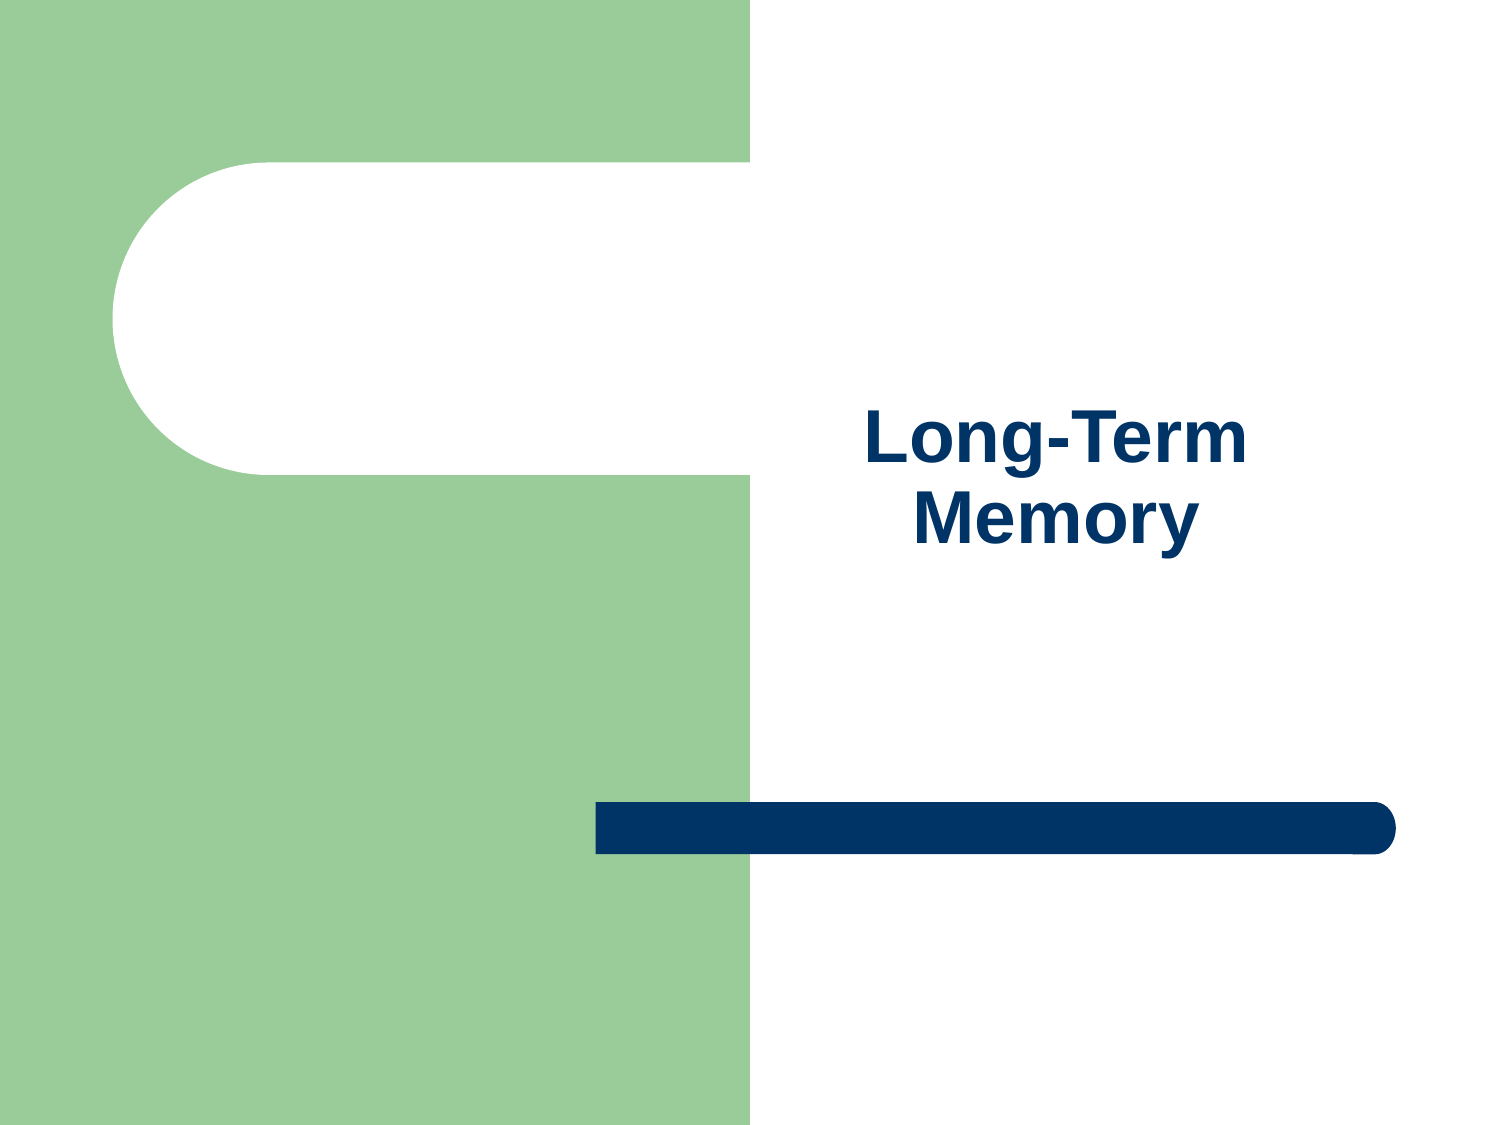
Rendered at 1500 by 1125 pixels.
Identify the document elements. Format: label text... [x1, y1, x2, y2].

title Long-Term Memory [749, 396, 1363, 560]
